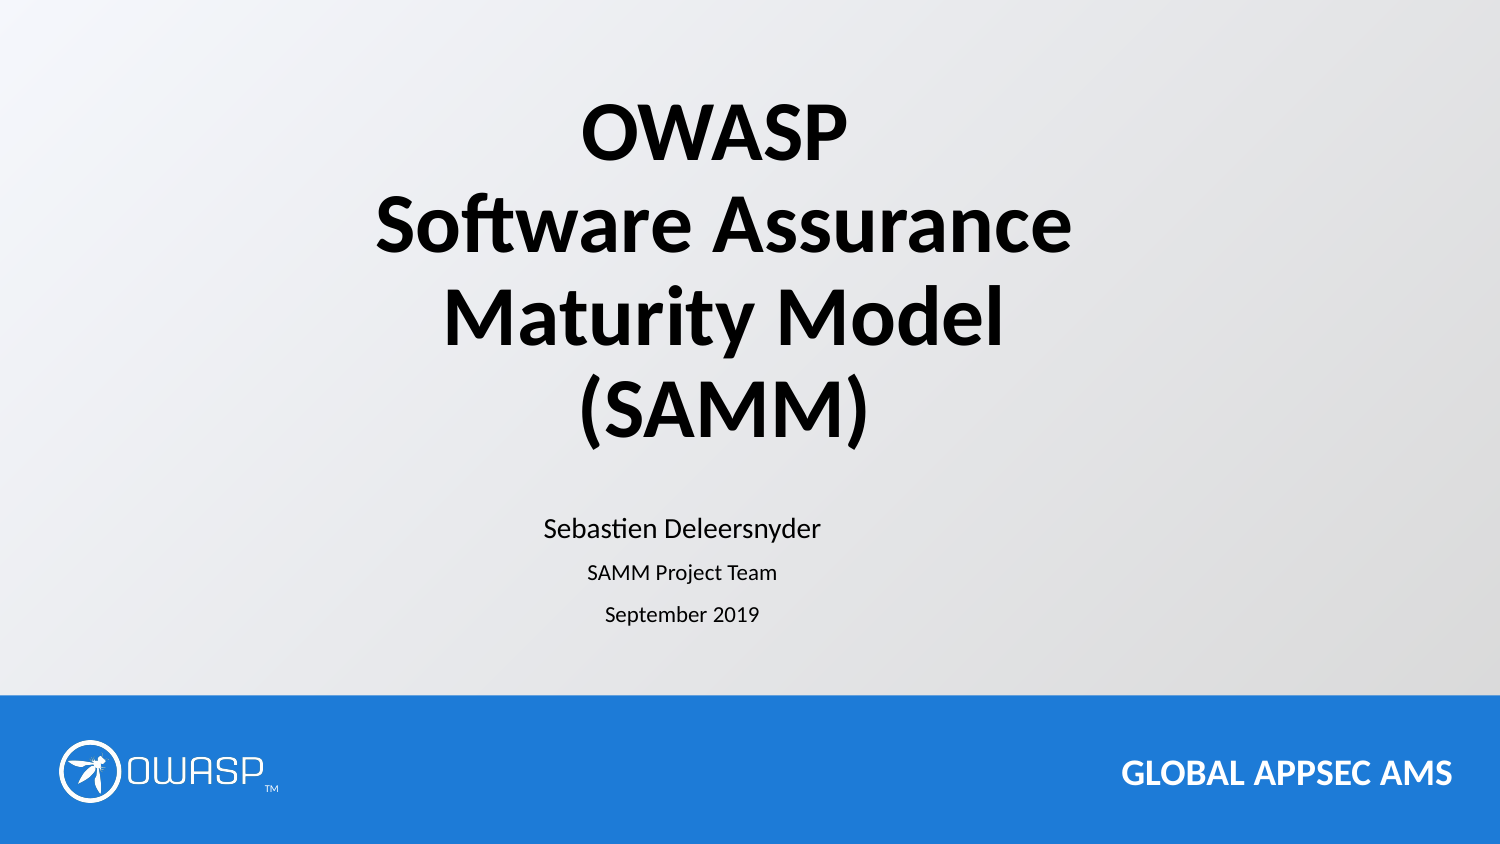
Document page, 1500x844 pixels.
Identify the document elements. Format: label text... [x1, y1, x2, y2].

subtitle Sebastien Deleersnyder SAMM Project Team September 2019 [305, 421, 1060, 712]
title OWASP Software Assurance Maturity Model (SAMM) [305, 210, 1144, 462]
picture [59, 740, 263, 803]
